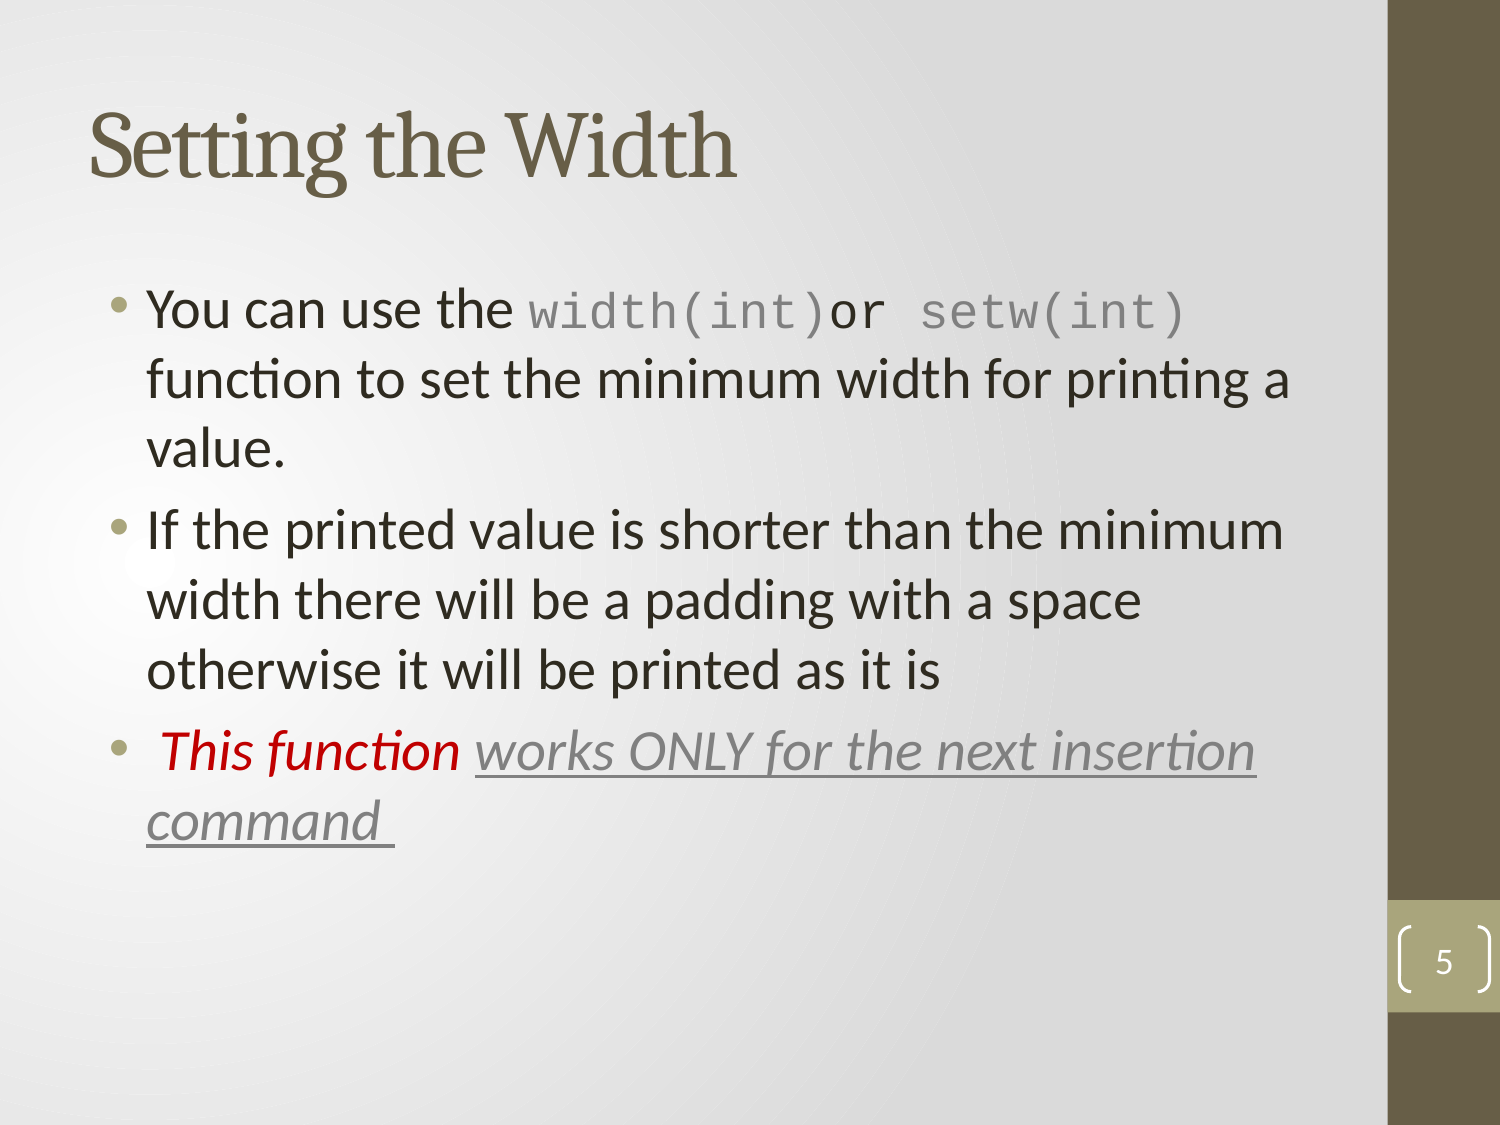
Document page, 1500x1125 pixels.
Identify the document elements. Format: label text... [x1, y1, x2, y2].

list You can use the width(int)or setw(int) function to set the minimum width for printing a value. If the printed value is shorter than the minimum width there will be a padding with a space otherwise it will be printed as it is This function works ONLY for the next insertion command [75, 262, 1325, 1050]
slide_number 5 [1397, 925, 1492, 994]
title Setting the Width [75, 45, 1325, 233]
